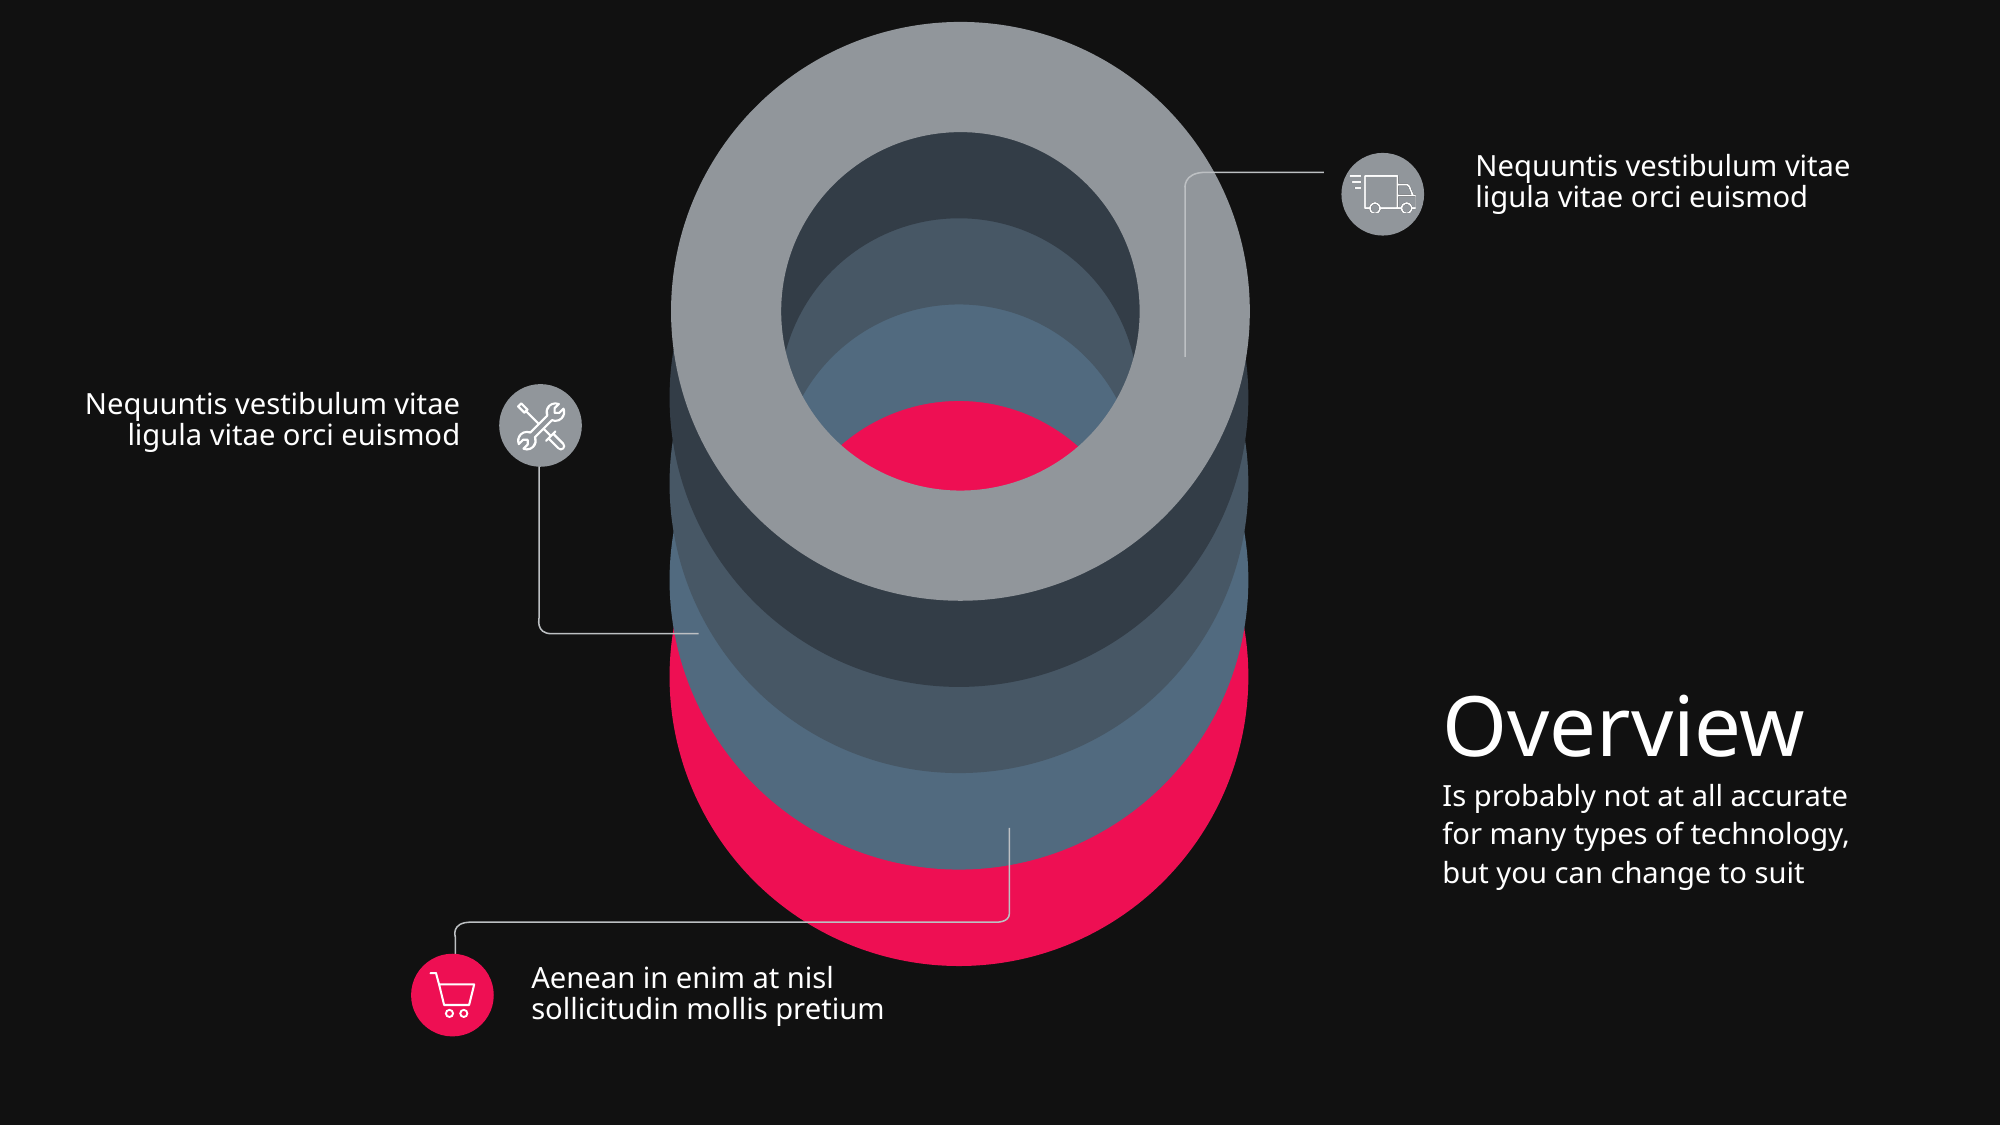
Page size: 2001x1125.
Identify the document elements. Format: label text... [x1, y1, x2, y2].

text_box [669, 634, 886, 894]
text_box Nequuntis vestibulum vitae ligula vitae orci euismod [44, 381, 476, 460]
text_box [670, 21, 1251, 602]
text_box Aenean in enim at nisl sollicitudin mollis pretium [516, 955, 948, 1034]
text_box [1185, 172, 1324, 357]
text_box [1341, 152, 1425, 236]
text_box [806, 629, 1249, 967]
text_box [669, 442, 1249, 774]
text_box [454, 827, 1010, 971]
text_box [782, 133, 1139, 357]
text_box [538, 467, 699, 634]
text_box [669, 532, 1249, 866]
text_box [787, 219, 1132, 399]
text_box [843, 402, 1076, 490]
text_box Overview Is probably not at all accurate for many types of technology, but you can change to suit [1442, 688, 1865, 889]
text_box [411, 953, 494, 1037]
text_box Nequuntis vestibulum vitae ligula vitae orci euismod [1460, 144, 1892, 222]
text_box [669, 350, 1249, 688]
text_box [804, 305, 1115, 446]
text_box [499, 384, 582, 467]
